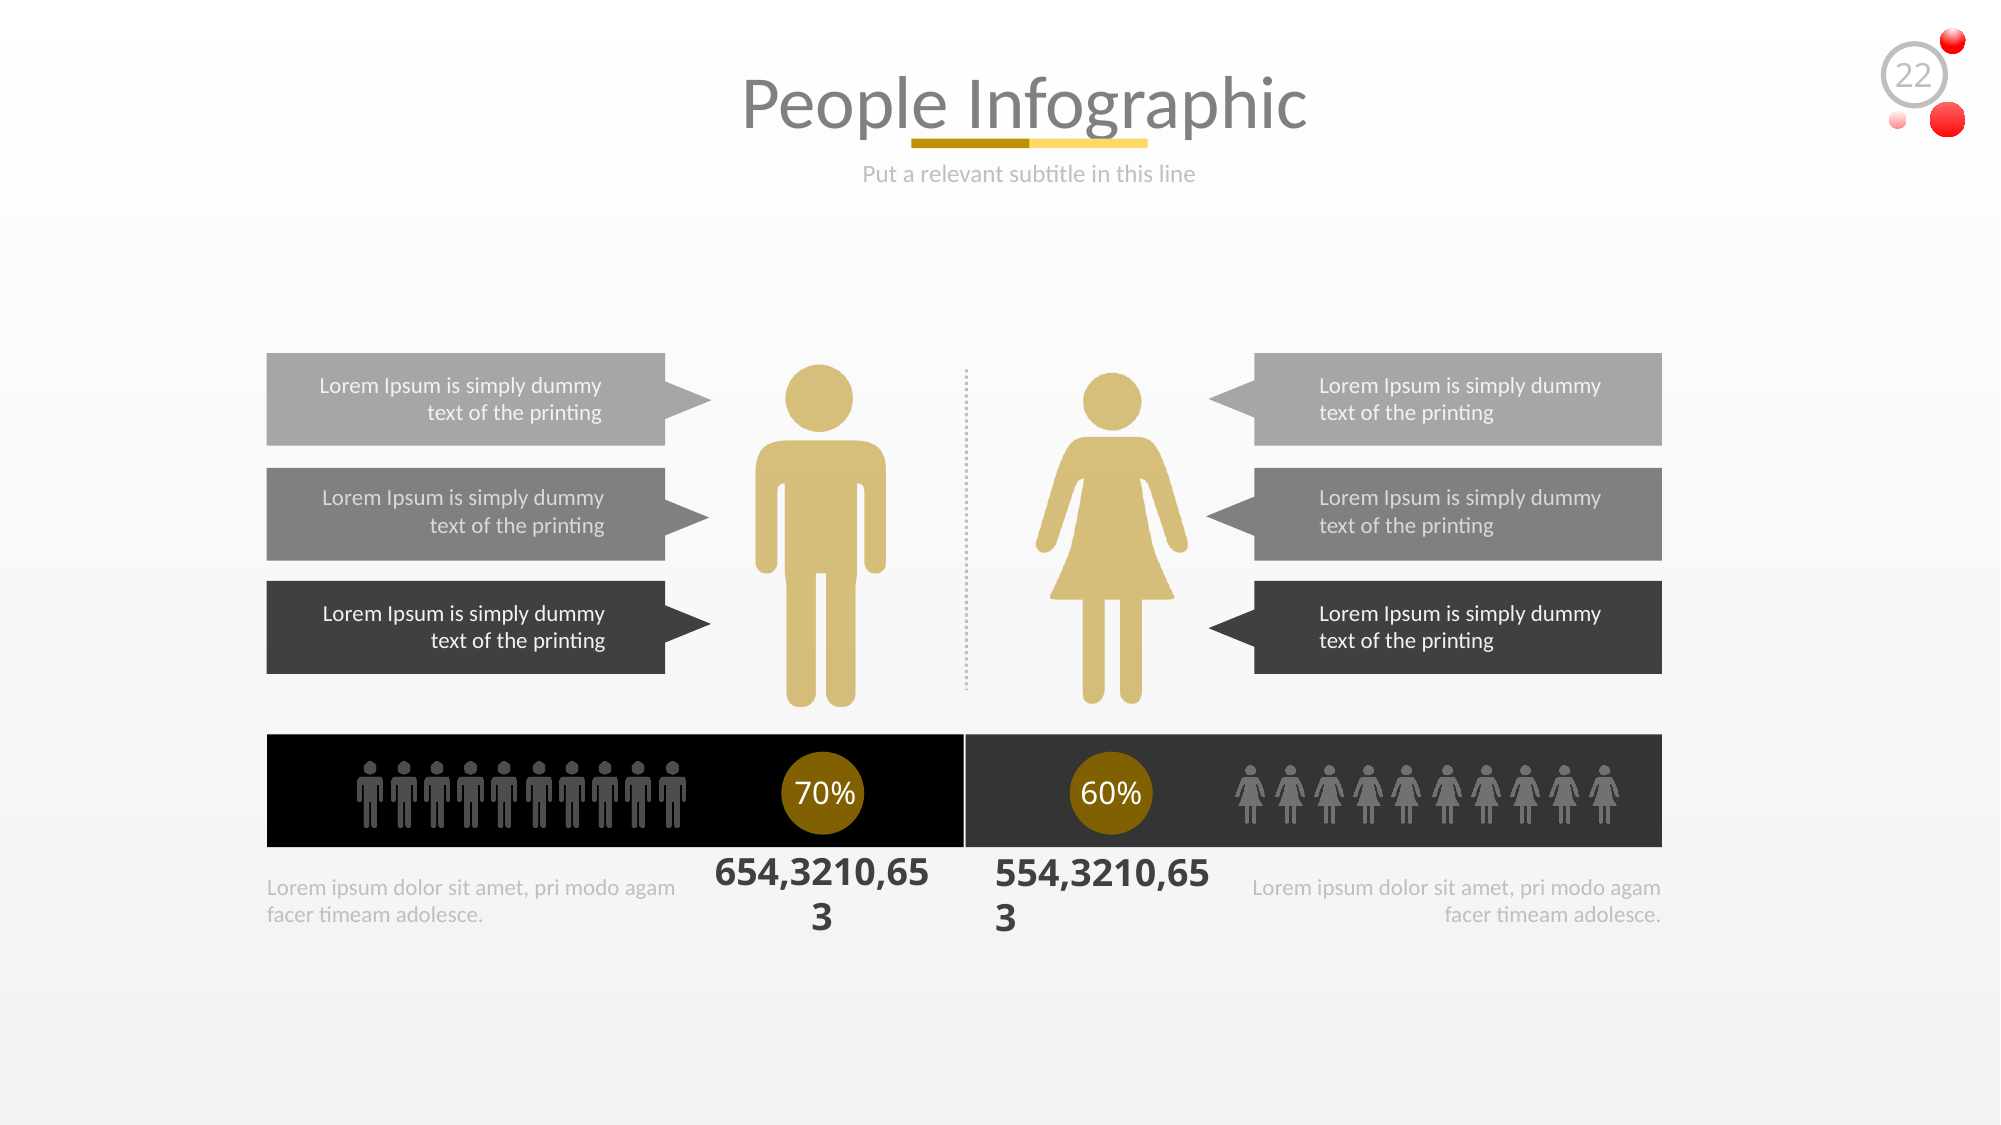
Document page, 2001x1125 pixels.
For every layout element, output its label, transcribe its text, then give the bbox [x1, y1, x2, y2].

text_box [1643, 467, 1662, 561]
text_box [266, 352, 712, 446]
text_box 70% [794, 765, 893, 819]
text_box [911, 138, 1148, 149]
text_box Lorem ipsum dolor sit amet, pri modo agam facer timeam adolesce. [1225, 871, 1662, 929]
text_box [1876, 28, 1966, 138]
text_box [1208, 352, 1662, 446]
picture [1035, 372, 1188, 705]
text_box [781, 751, 856, 835]
text_box [965, 734, 1662, 848]
text_box 60% [1080, 765, 1179, 819]
text_box Lorem ipsum dolor sit amet, pri modo agam facer timeam adolesce. [267, 871, 690, 929]
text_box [1206, 467, 1319, 561]
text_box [1319, 368, 1643, 655]
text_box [707, 866, 1222, 922]
text_box People Infographic [597, 1, 1454, 152]
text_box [1234, 765, 1619, 824]
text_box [282, 368, 606, 655]
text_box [606, 467, 710, 561]
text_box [266, 467, 282, 561]
text_box [267, 734, 964, 848]
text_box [266, 580, 711, 674]
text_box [1208, 580, 1662, 674]
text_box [357, 761, 686, 828]
picture [755, 364, 886, 707]
text_box Put a relevant subtitle in this line [792, 142, 1267, 202]
text_box [1069, 751, 1144, 835]
